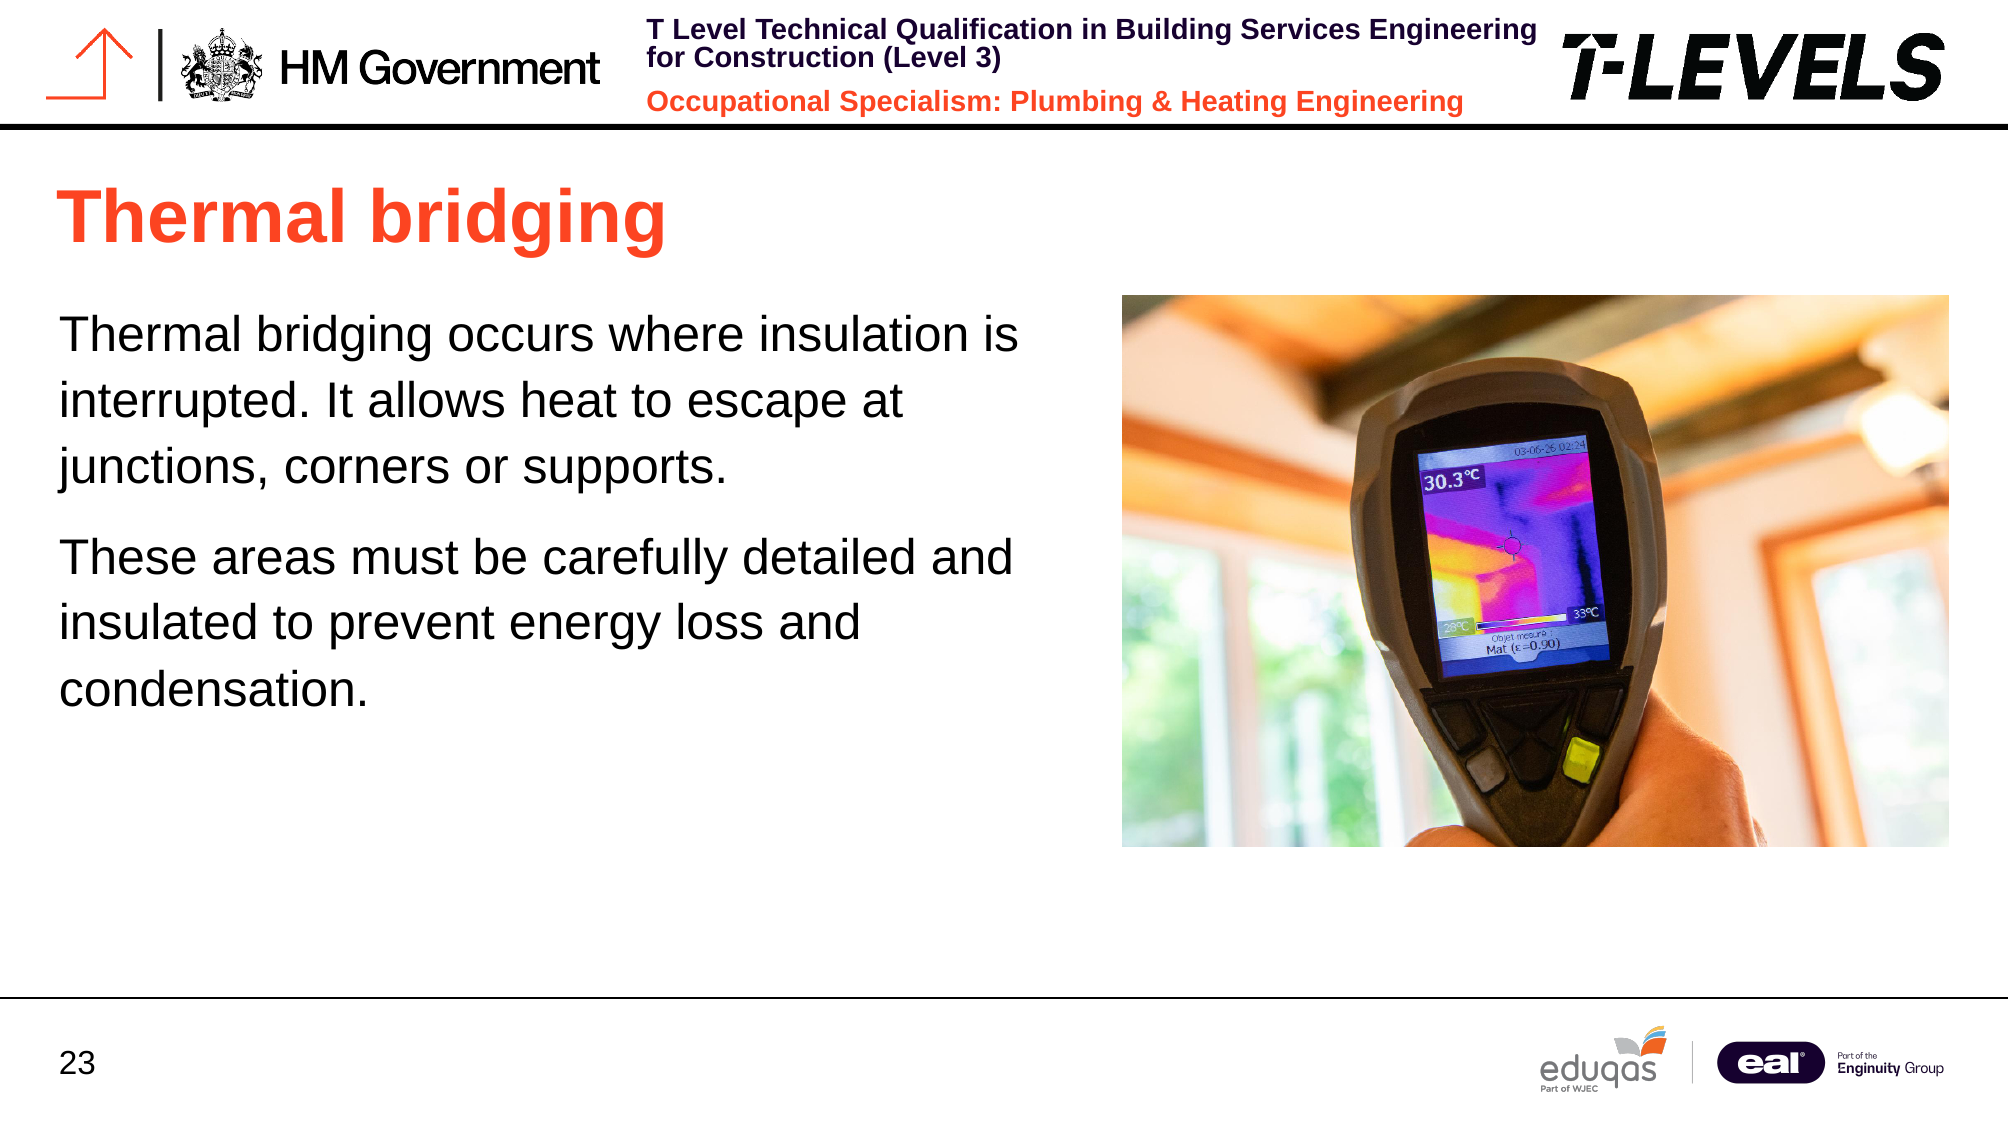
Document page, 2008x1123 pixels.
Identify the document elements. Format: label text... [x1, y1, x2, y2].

picture [41, 27, 139, 100]
picture [1121, 294, 1949, 847]
picture [1535, 1021, 1949, 1097]
picture [158, 28, 600, 102]
picture [1543, 25, 1964, 108]
list Thermal bridging occurs where insulation is interrupted. It allows heat to escape at junctions, corners or supports. These areas must be carefully detailed and insulated to prevent energy loss and condensation. [59, 295, 1122, 950]
title Thermal bridging [41, 111, 1949, 314]
